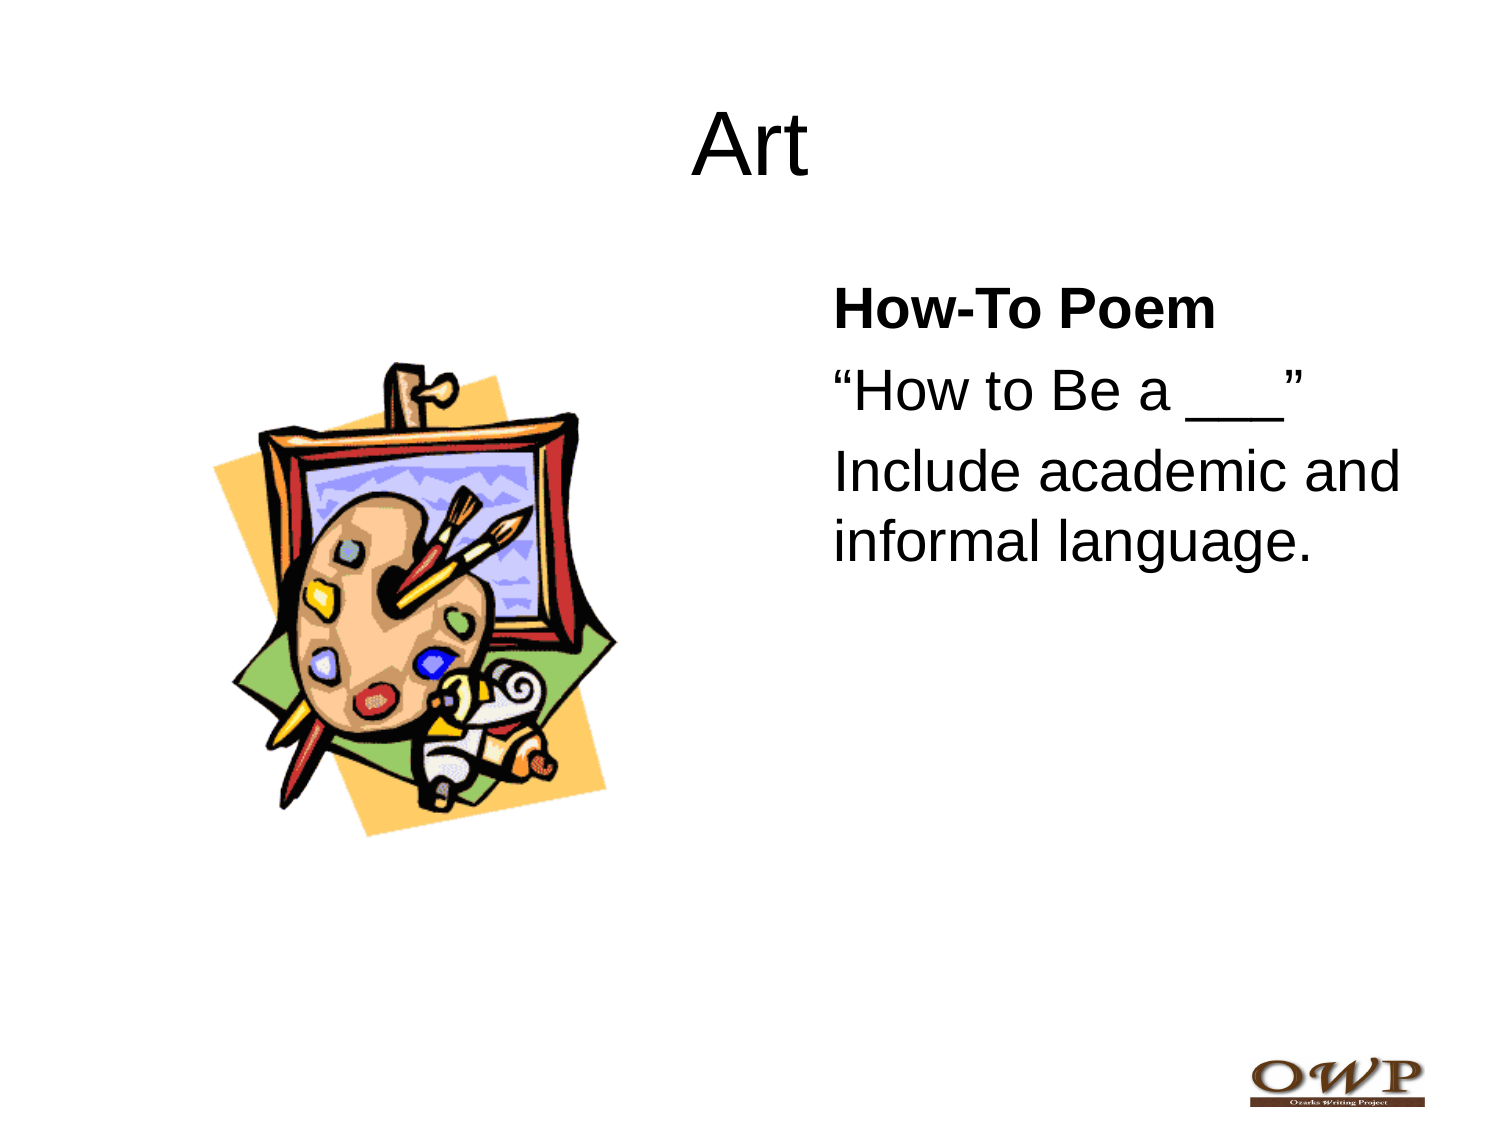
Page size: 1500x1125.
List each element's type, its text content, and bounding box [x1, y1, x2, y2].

title Art [74, 44, 1426, 233]
picture [212, 362, 618, 838]
picture [1250, 1055, 1426, 1108]
list How-To Poem “How to Be a ___” Include academic and informal language. [762, 262, 1426, 1006]
